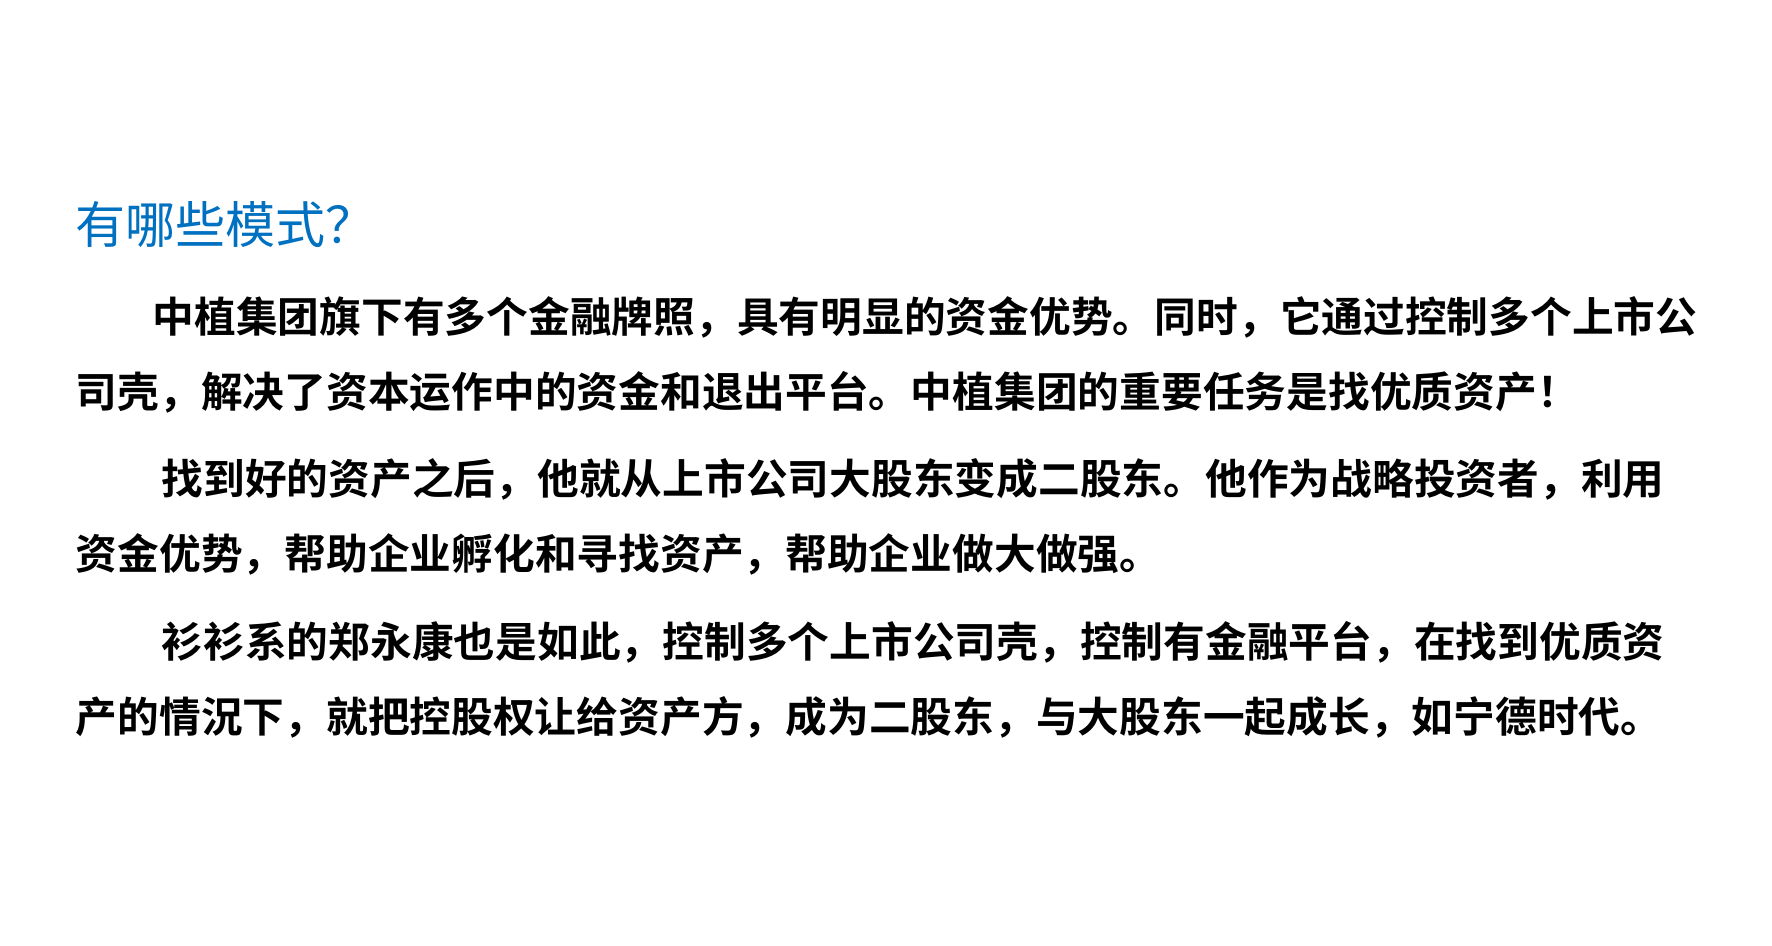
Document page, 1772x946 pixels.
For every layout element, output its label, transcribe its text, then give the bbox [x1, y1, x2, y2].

text_box 有哪些模式？ 中植集团旗下有多个金融牌照，具有明显的资金优势。同时，它通过控制多个上市公司壳，解决了资本运作中的资金和退出平台。中植集团的重要任务是找优质资产！ 找到好的资产之后，他就从上市公司大股东变成二股东。他作为战略投资者，利用资金优势，帮助企业孵化和寻找资产，帮助企业做大做强。 衫衫系的郑永康也是如此，控制多个上市公司壳，控制有金融平台，在找到优质资产的情況下，就把控股权让给资产方，成为二股东，与大股东一起成长，如宁德时代。 [61, 155, 1715, 749]
